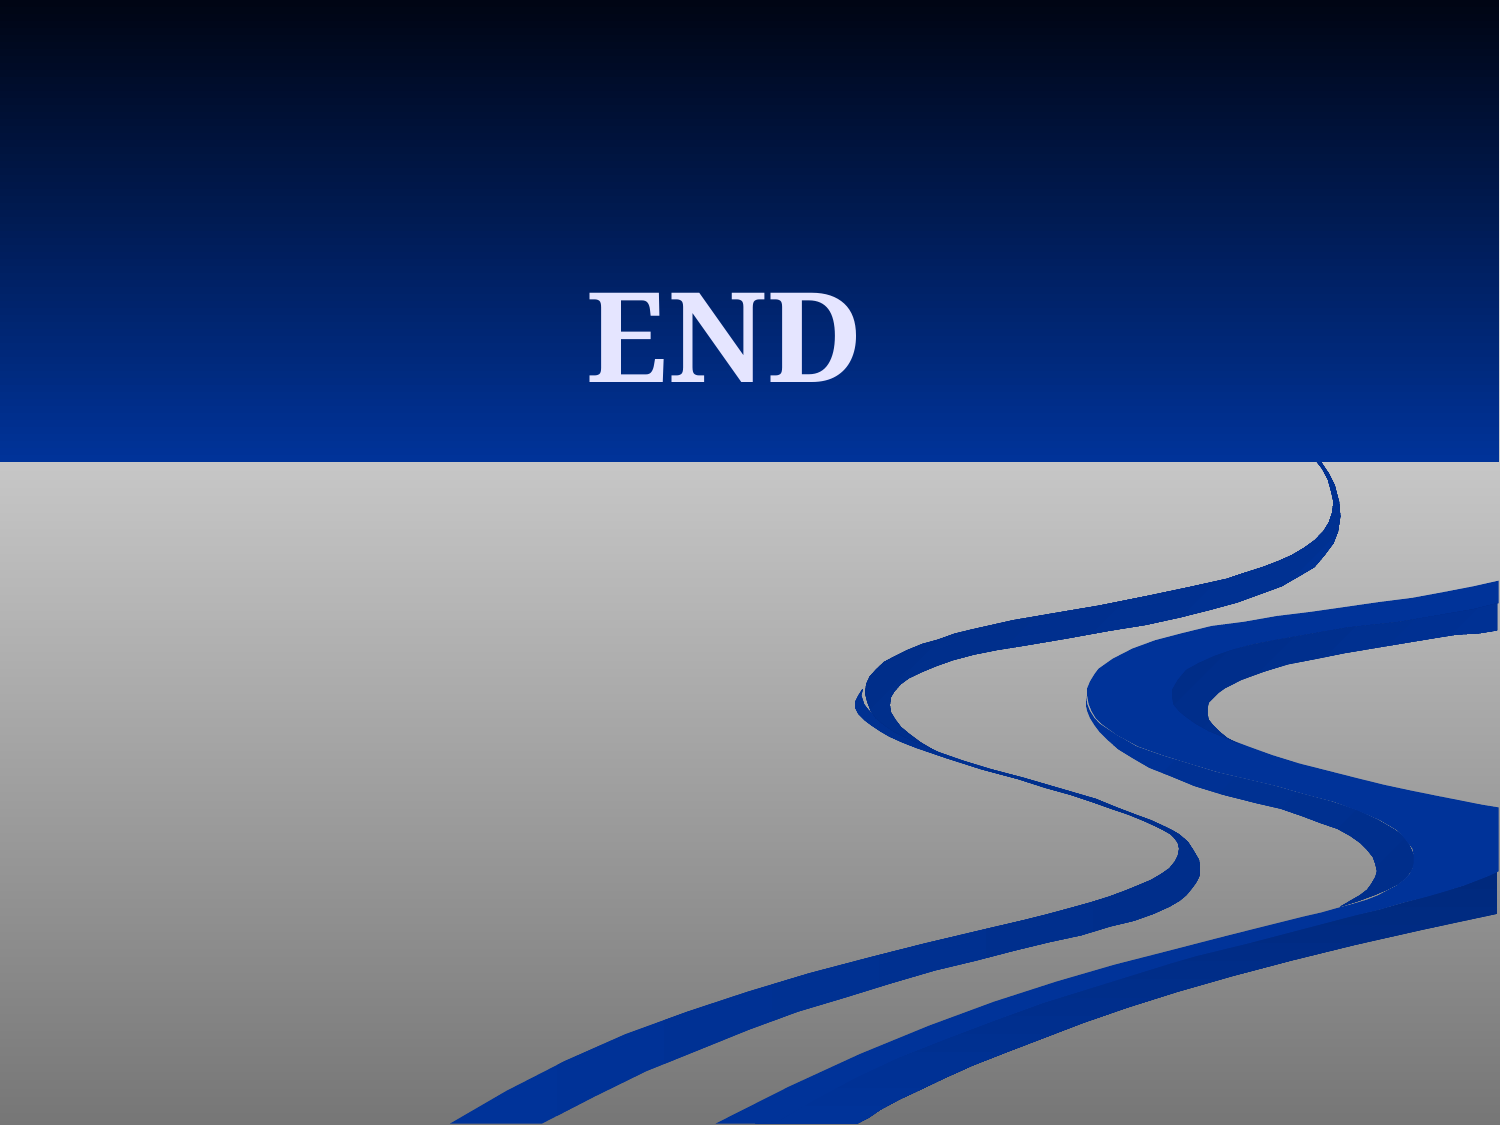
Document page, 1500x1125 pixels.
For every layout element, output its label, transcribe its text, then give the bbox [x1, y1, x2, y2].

title END [87, 174, 1363, 491]
